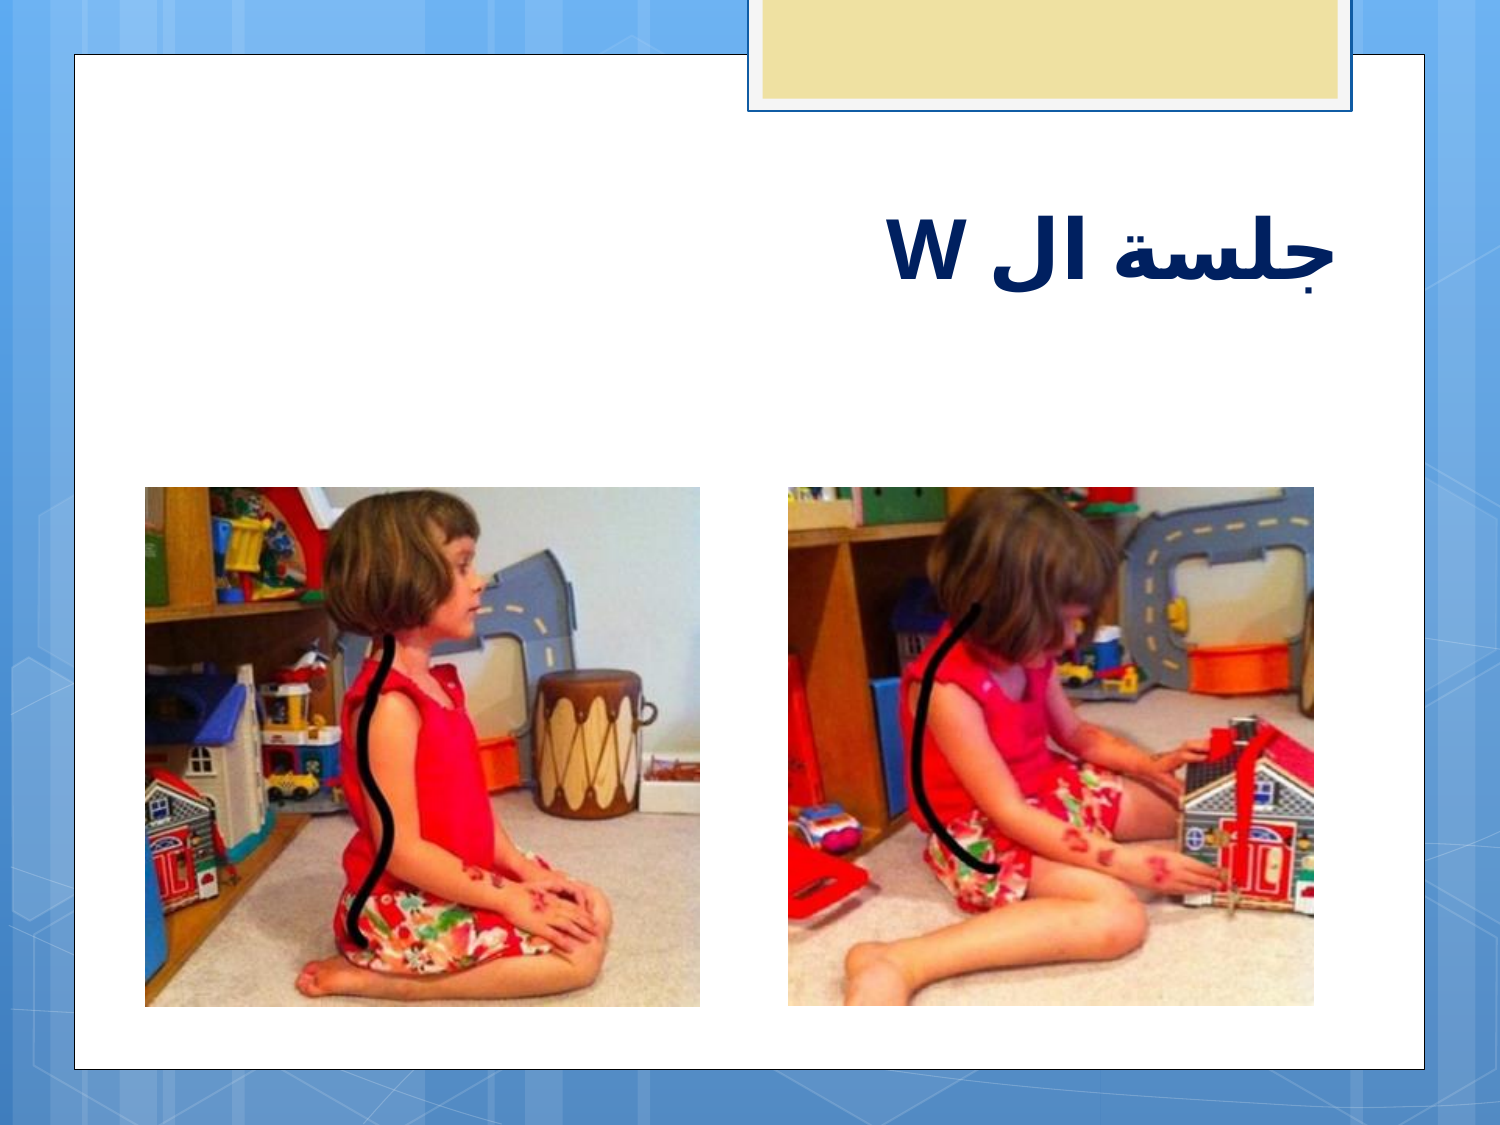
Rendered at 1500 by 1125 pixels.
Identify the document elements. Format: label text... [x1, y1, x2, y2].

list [145, 487, 700, 1008]
title جلسة ال W [203, 116, 1356, 304]
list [787, 487, 1314, 1007]
